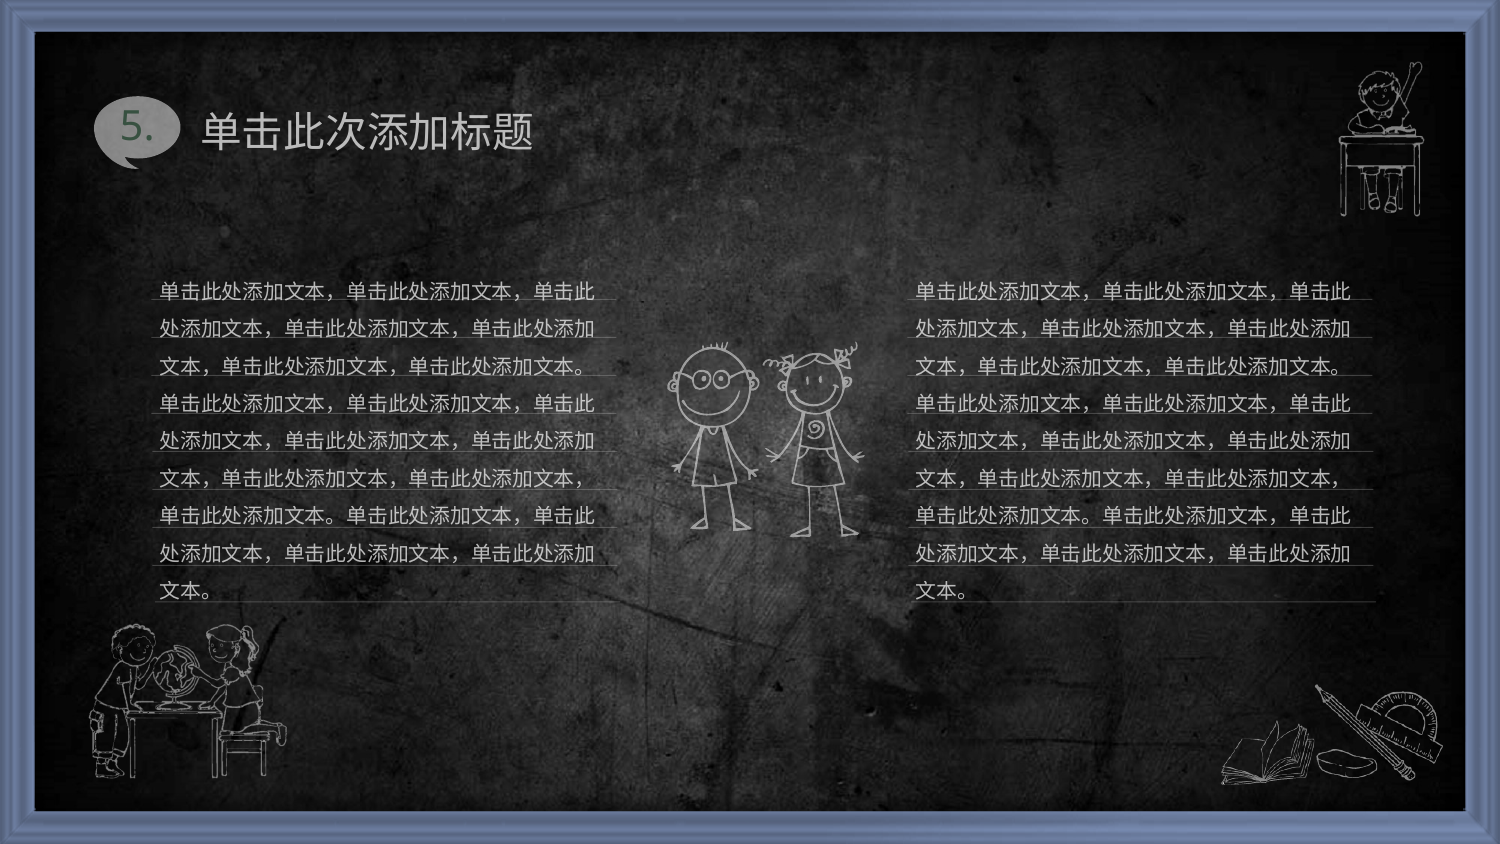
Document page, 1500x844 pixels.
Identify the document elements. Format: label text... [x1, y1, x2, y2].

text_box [764, 341, 865, 539]
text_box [900, 258, 1377, 615]
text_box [144, 258, 621, 615]
picture [64, 582, 292, 791]
picture [1332, 54, 1434, 223]
picture [1221, 684, 1443, 785]
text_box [664, 341, 764, 532]
title 单击此次添加标题 [185, 97, 1022, 164]
